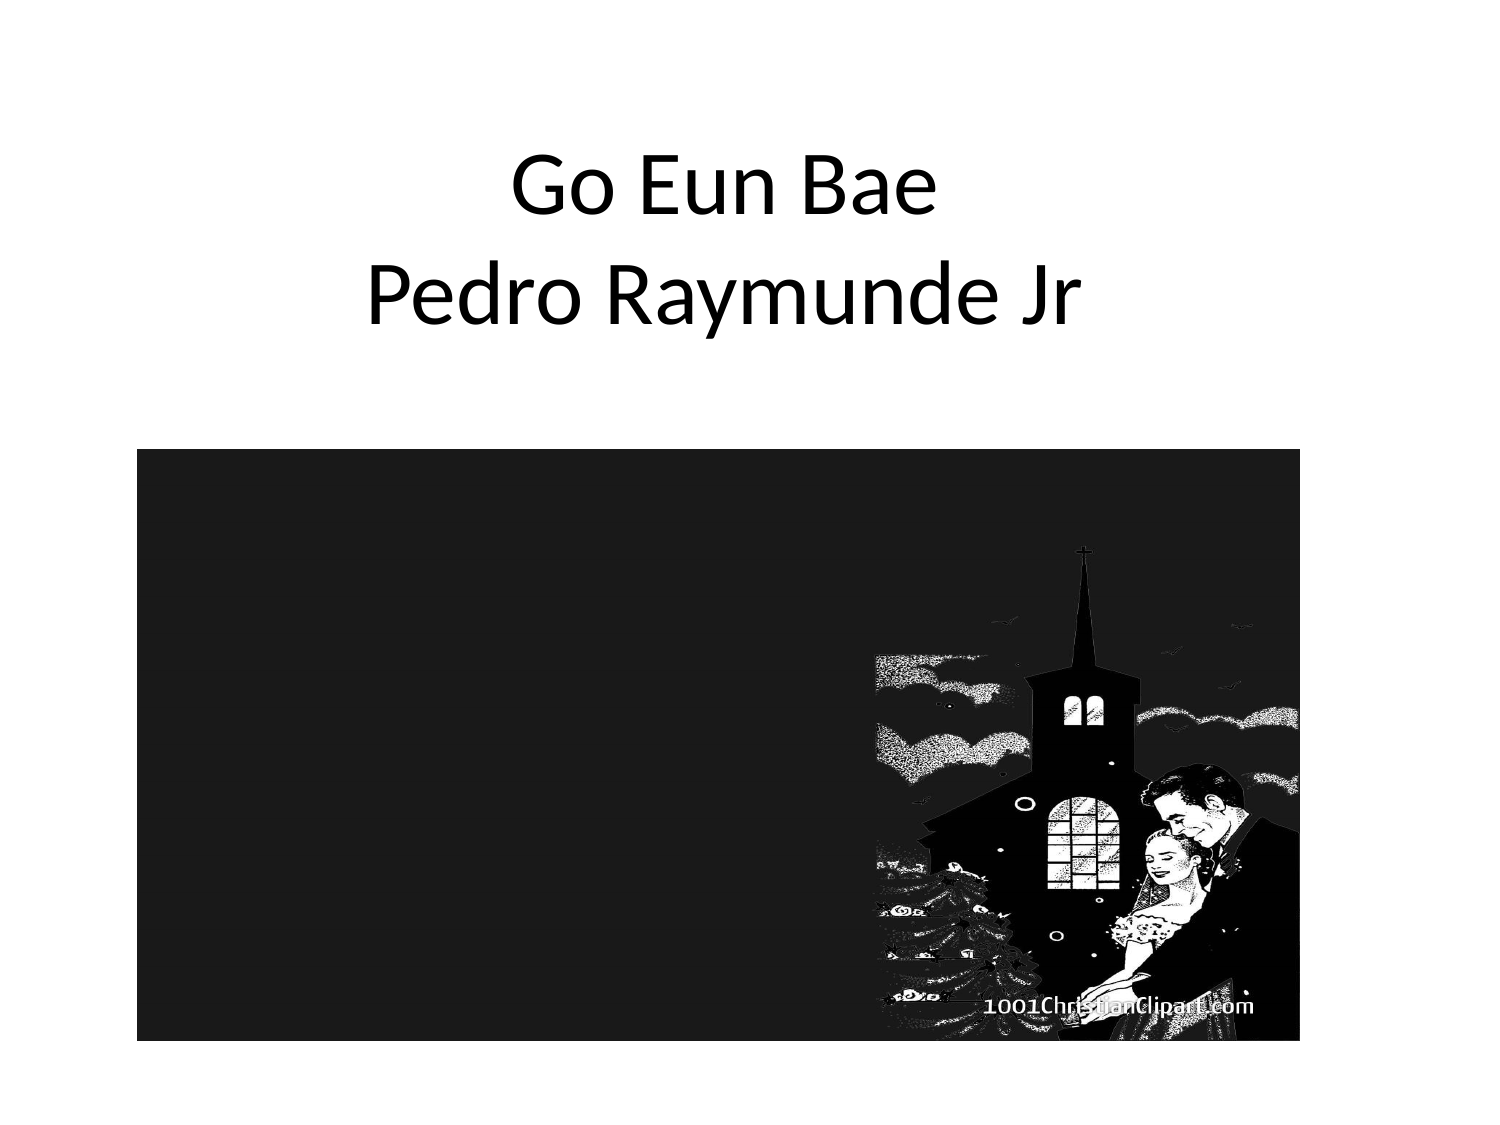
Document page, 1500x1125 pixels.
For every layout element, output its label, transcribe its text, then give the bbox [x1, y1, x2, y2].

picture [137, 449, 1301, 1041]
title Go Eun Bae Pedro Raymunde Jr [87, 112, 1363, 354]
